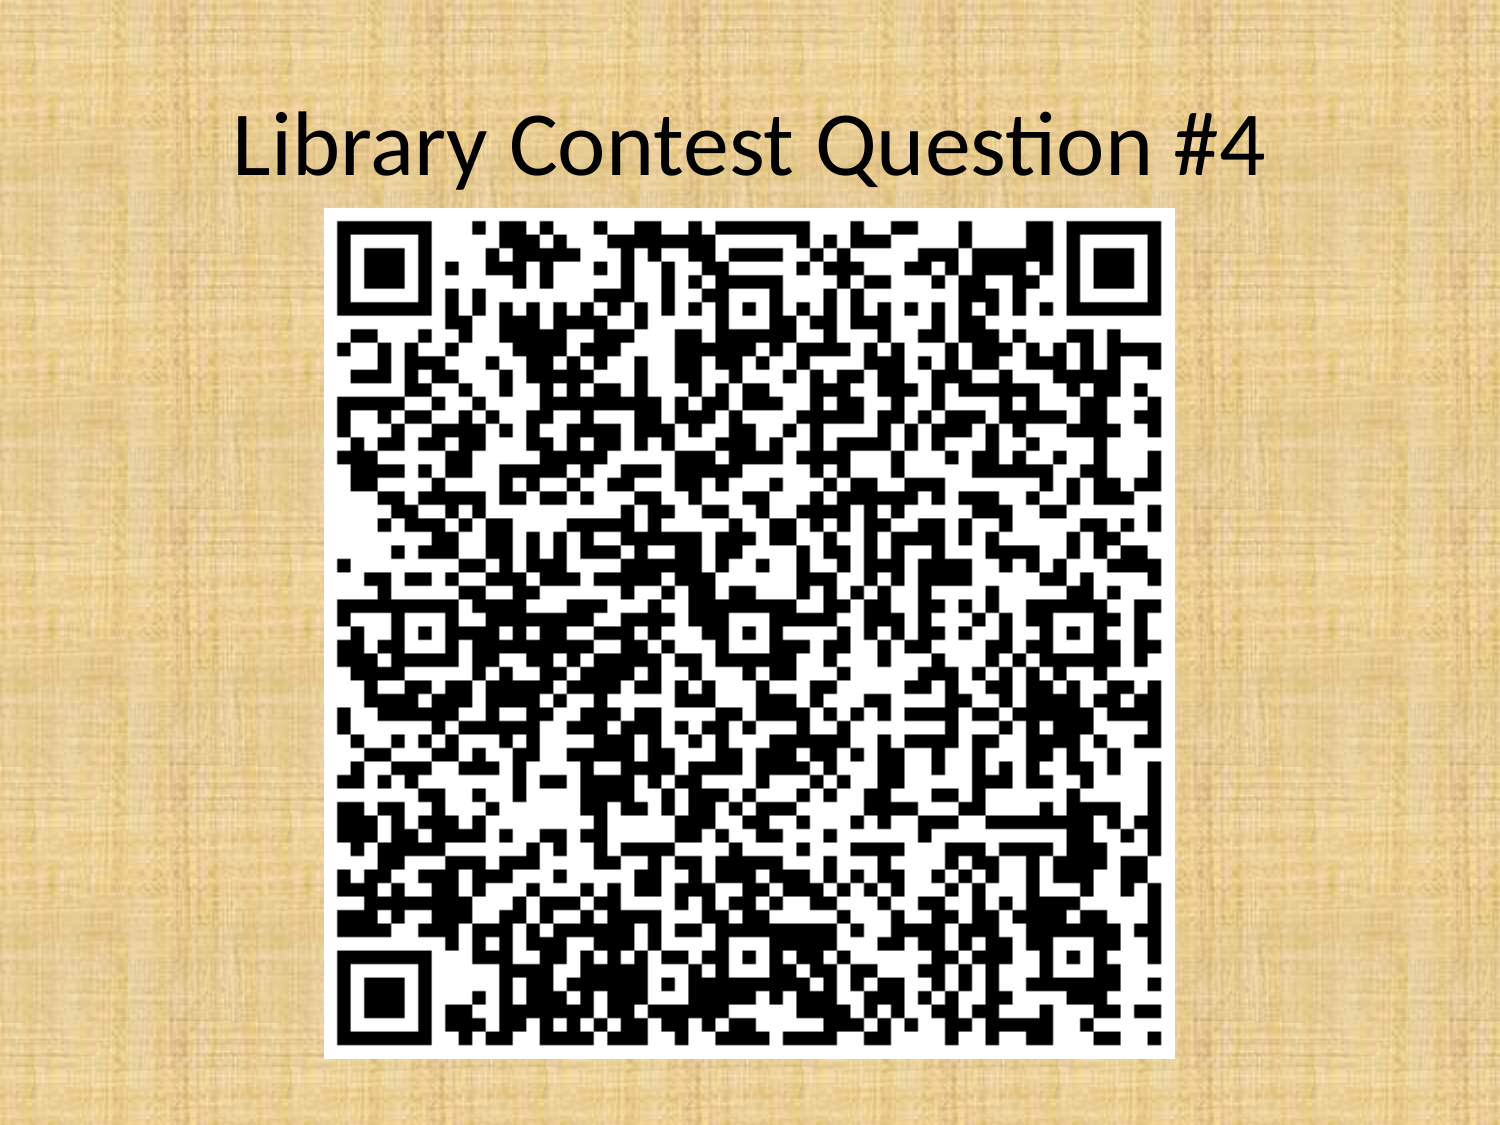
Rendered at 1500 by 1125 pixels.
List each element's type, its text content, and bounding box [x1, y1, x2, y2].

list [324, 208, 1176, 1059]
title Library Contest Question #4 [75, 45, 1425, 233]
picture [0, 0, 1500, 1125]
